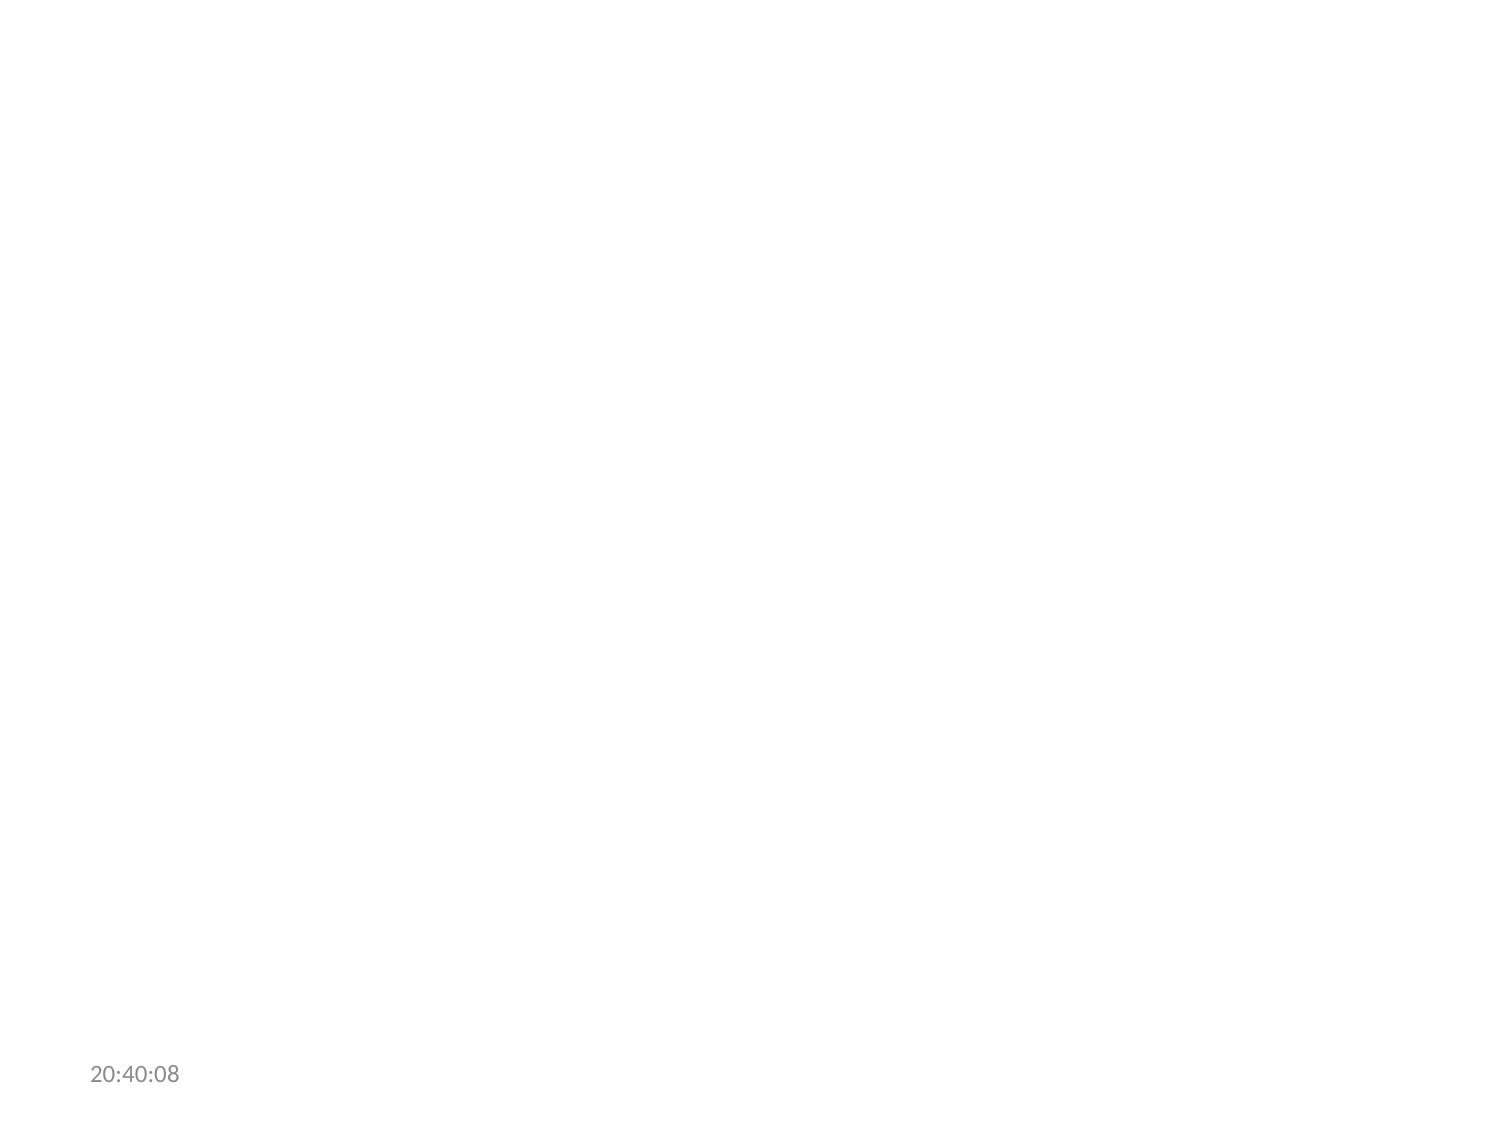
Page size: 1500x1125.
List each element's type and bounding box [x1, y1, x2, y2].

slide_number [75, 1042, 425, 1103]
